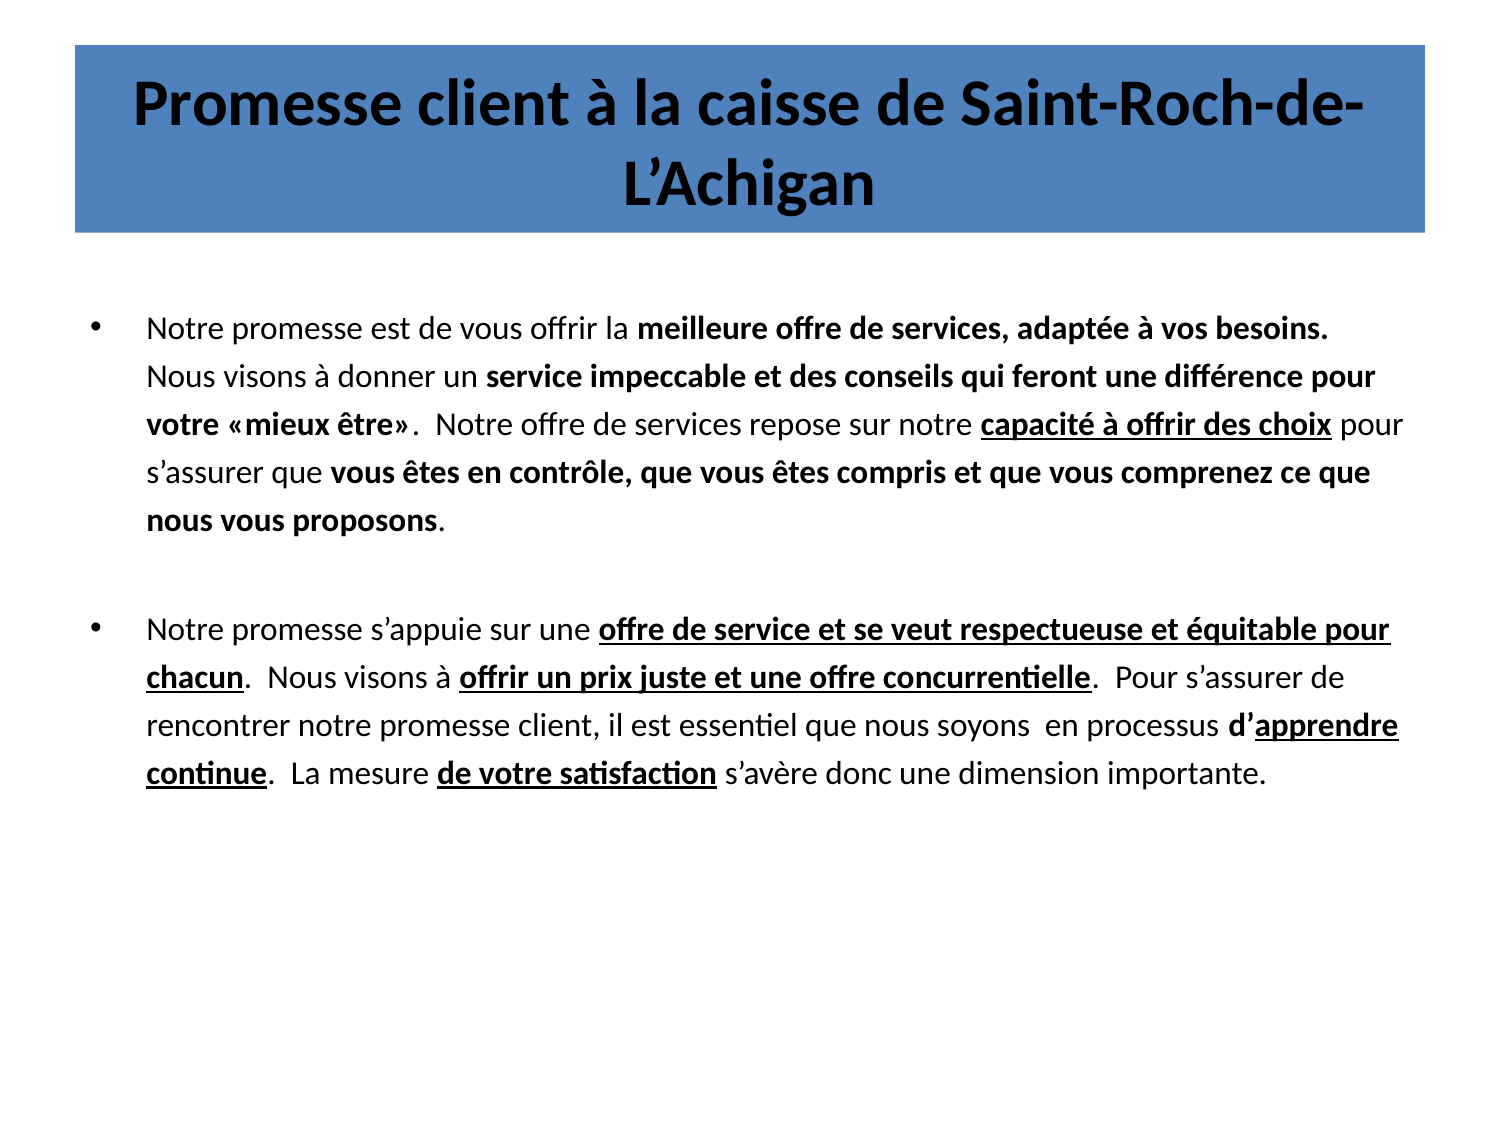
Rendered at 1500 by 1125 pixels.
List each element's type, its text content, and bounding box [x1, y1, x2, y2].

title Promesse client à la caisse de Saint-Roch-de-L’Achigan [75, 45, 1425, 233]
list Notre promesse est de vous offrir la meilleure offre de services, adaptée à vos besoins. Nous visons à donner un service impeccable et des conseils qui feront une différence pour votre «mieux être». Notre offre de services repose sur notre capacité à offrir des choix pour s’assurer que vous êtes en contrôle, que vous êtes compris et que vous comprenez ce que nous vous proposons. Notre promesse s’appuie sur une offre de service et se veut respectueuse et équitable pour chacun. Nous visons à offrir un prix juste et une offre concurrentielle. Pour s’assurer de rencontrer notre promesse client, il est essentiel que nous soyons en processus d’apprendre continue. La mesure de votre satisfaction s’avère donc une dimension importante. [75, 290, 1425, 1034]
